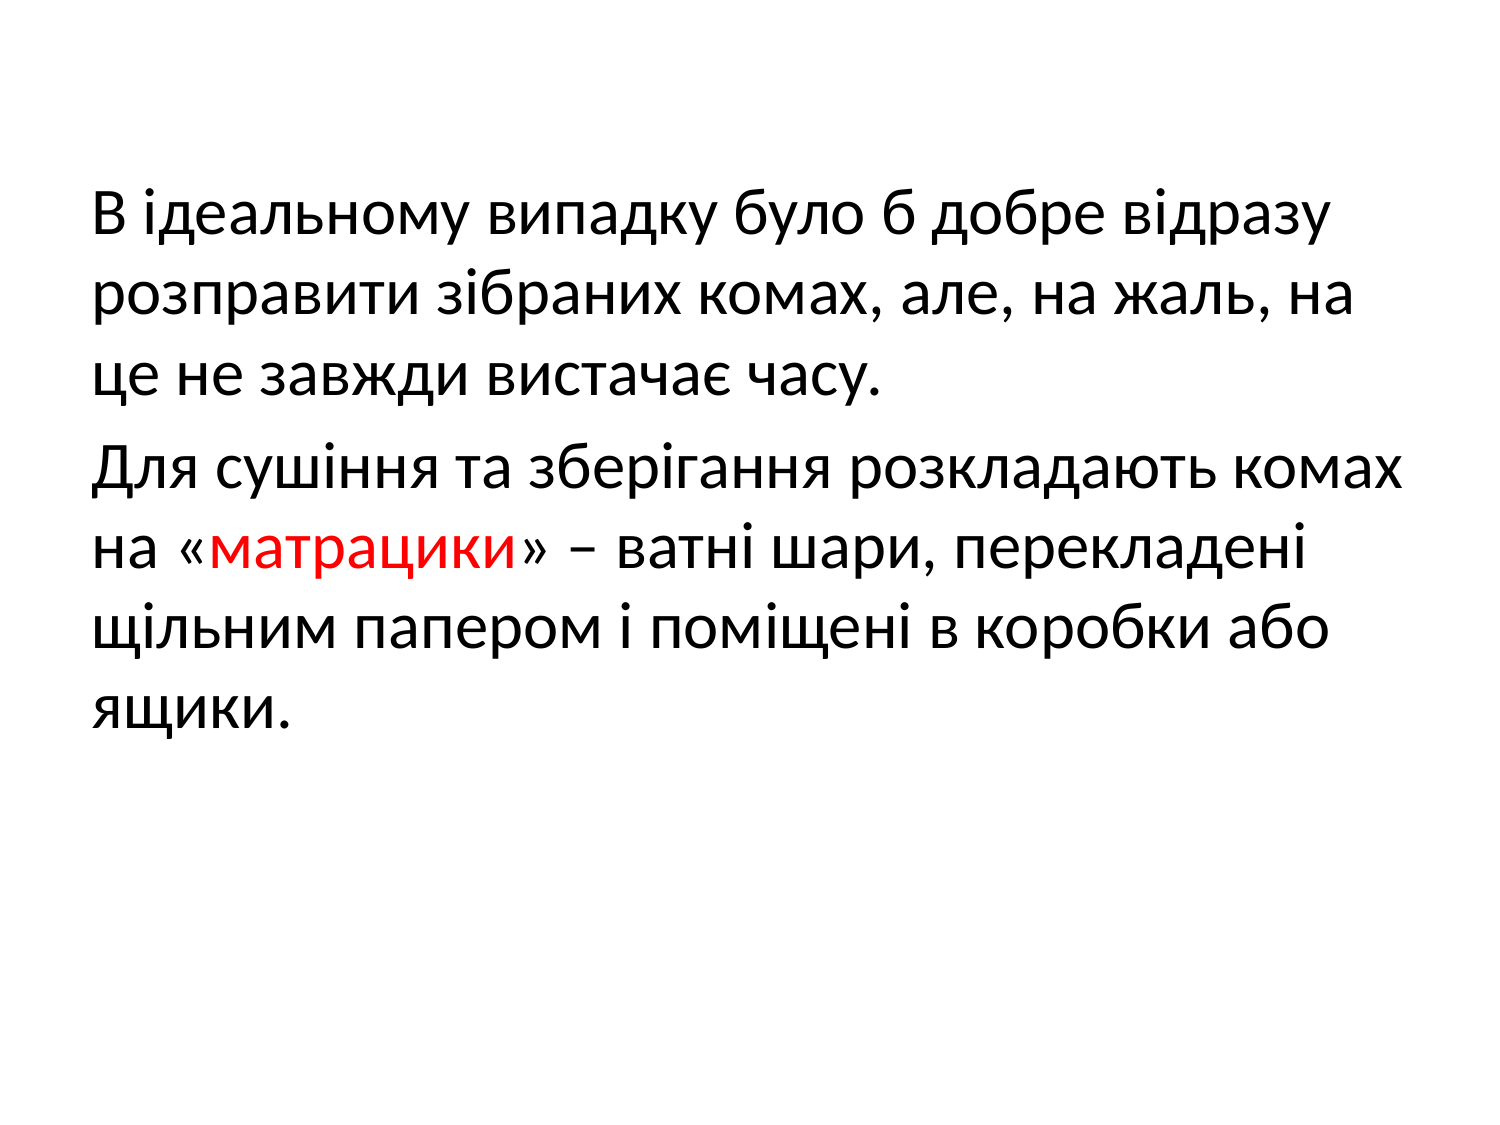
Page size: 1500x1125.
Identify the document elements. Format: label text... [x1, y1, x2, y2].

list В ідеальному випадку було б добре відразу розправити зібраних комах, але, на жаль, на це не завжди вистачає часу. Для сушіння та зберігання розкладають комах на «матрацики» – ватні шари, перекладені щільним папером і поміщені в коробки або ящики. [76, 160, 1427, 904]
